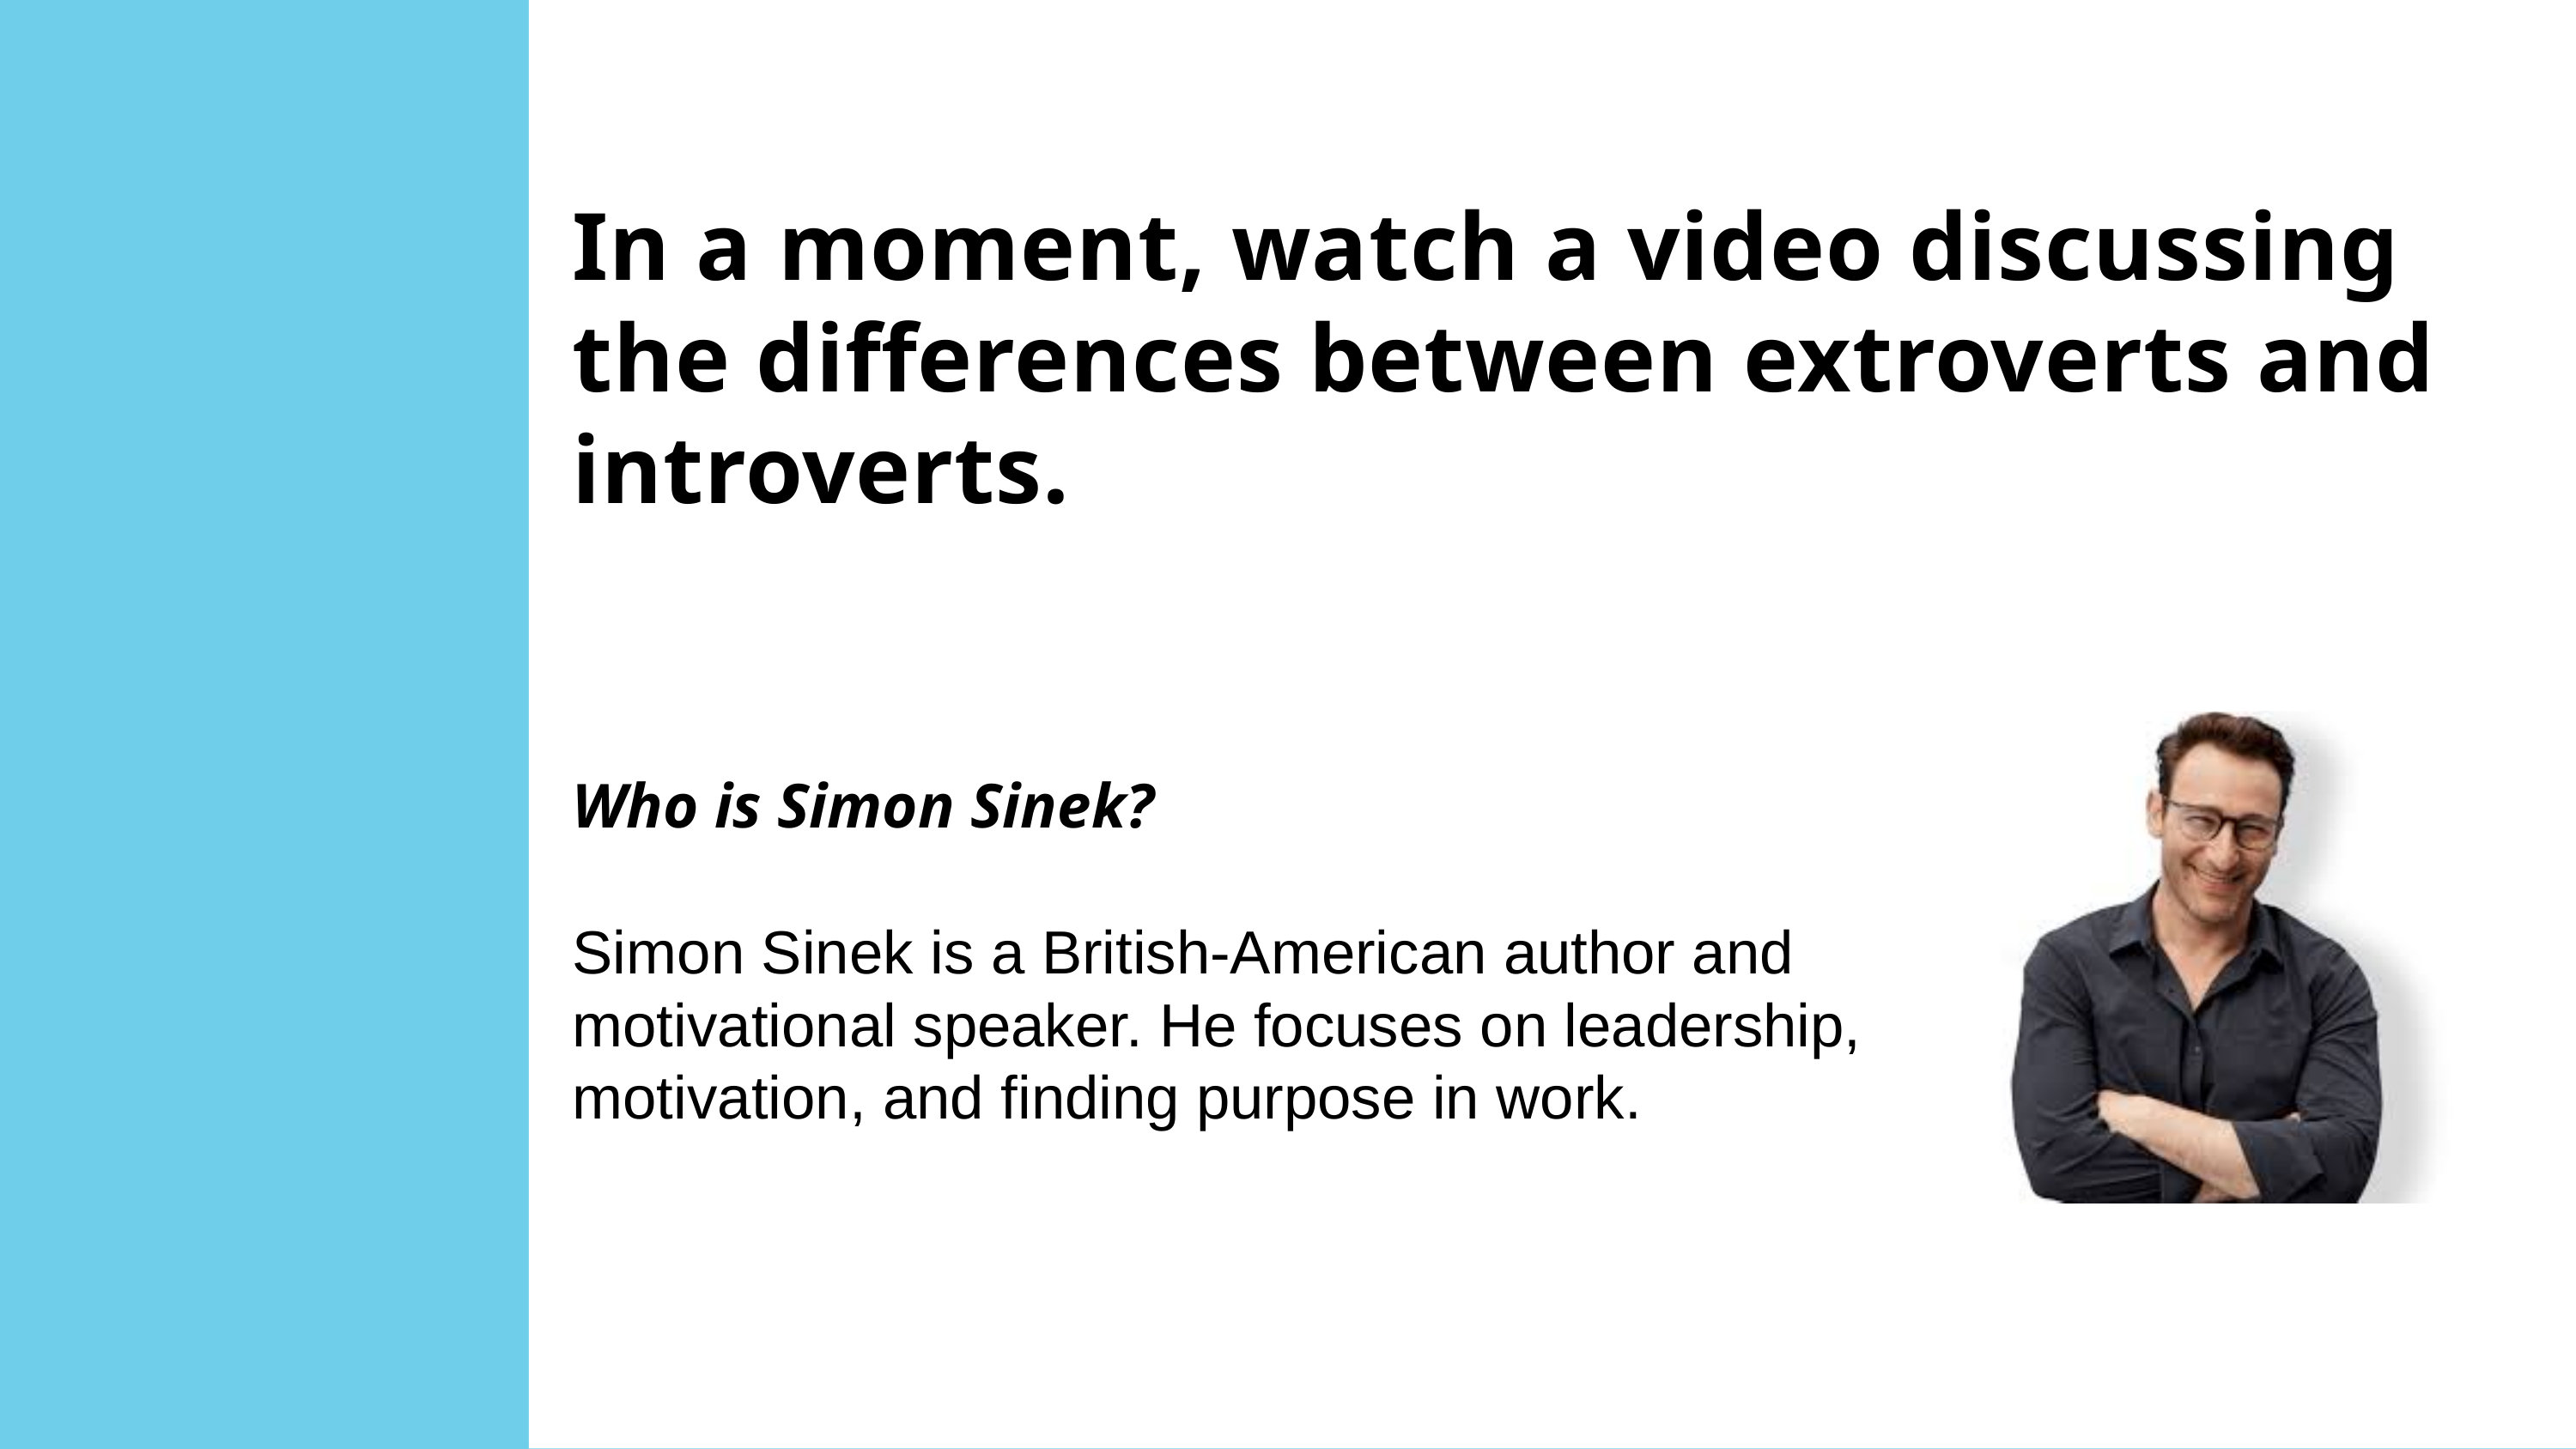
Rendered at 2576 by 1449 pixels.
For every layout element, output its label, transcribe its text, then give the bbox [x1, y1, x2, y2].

text_box In a moment, watch a video discussing the differences between extroverts and introverts. [572, 186, 2532, 522]
text_box [528, 0, 2576, 1449]
text_box [1984, 711, 2491, 1203]
text_box Who is Simon Sinek? Simon Sinek is a British-American author and motivational speaker. He focuses on leadership, motivation, and finding purpose in work. [572, 767, 1910, 1132]
